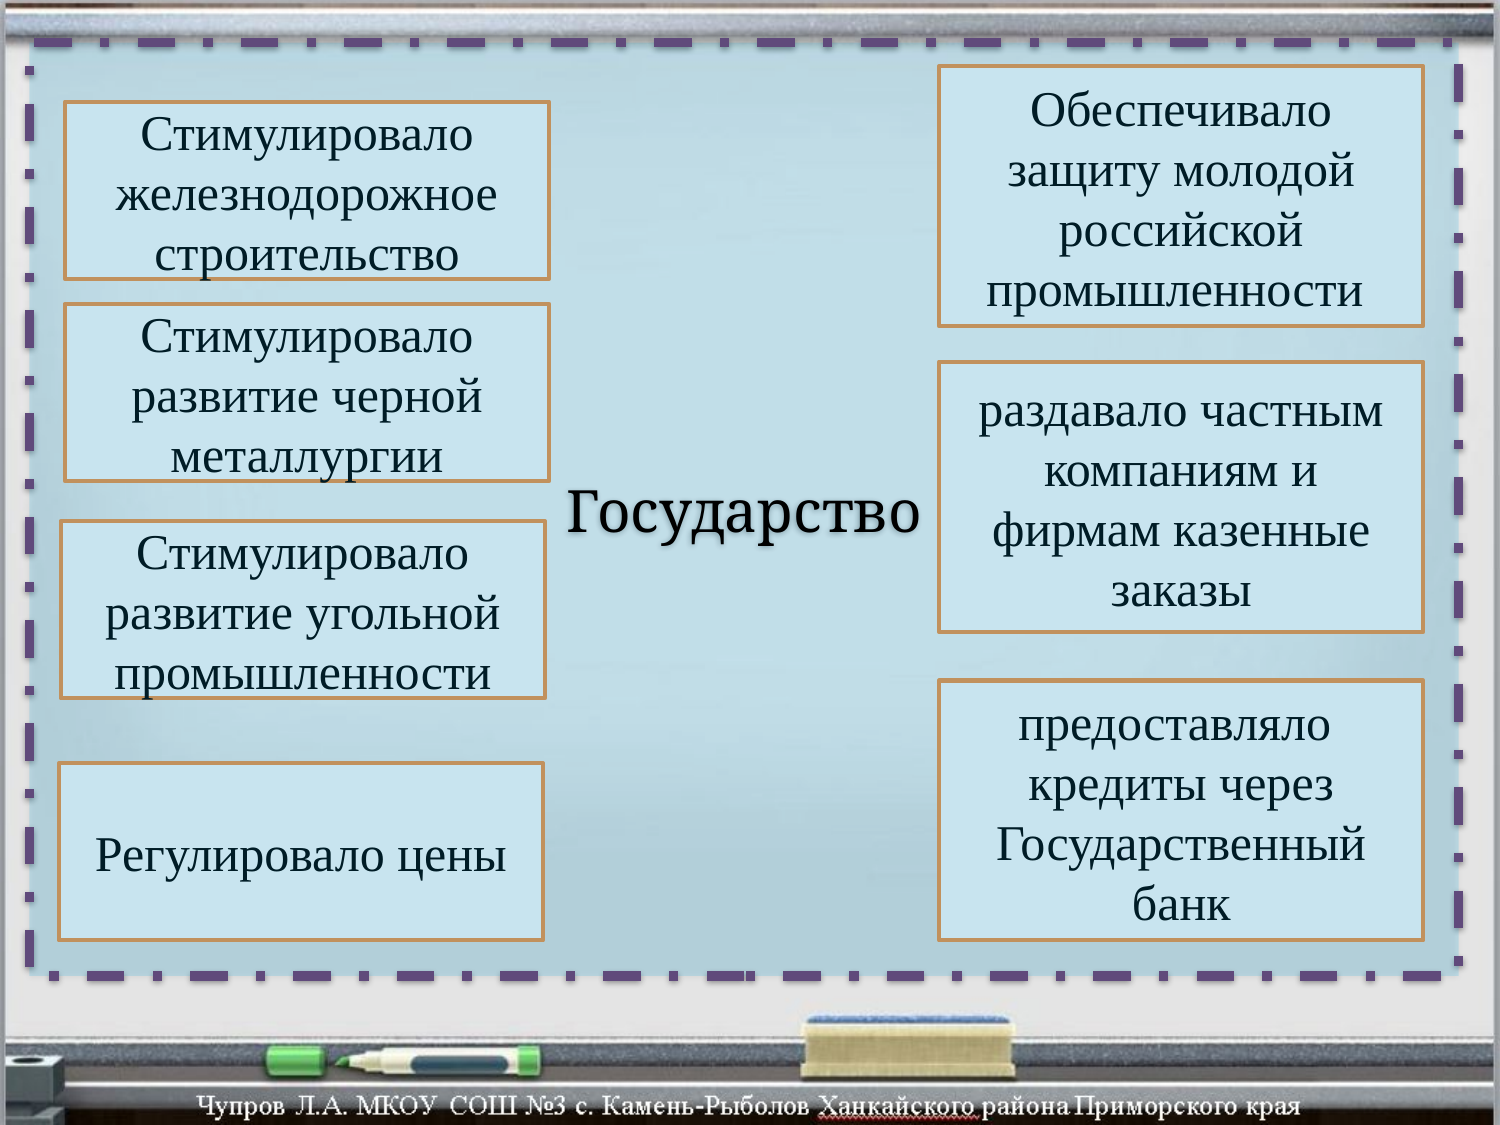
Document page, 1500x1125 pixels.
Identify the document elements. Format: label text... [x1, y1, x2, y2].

text_box Государство [29, 42, 1459, 977]
picture [0, 0, 1500, 1125]
